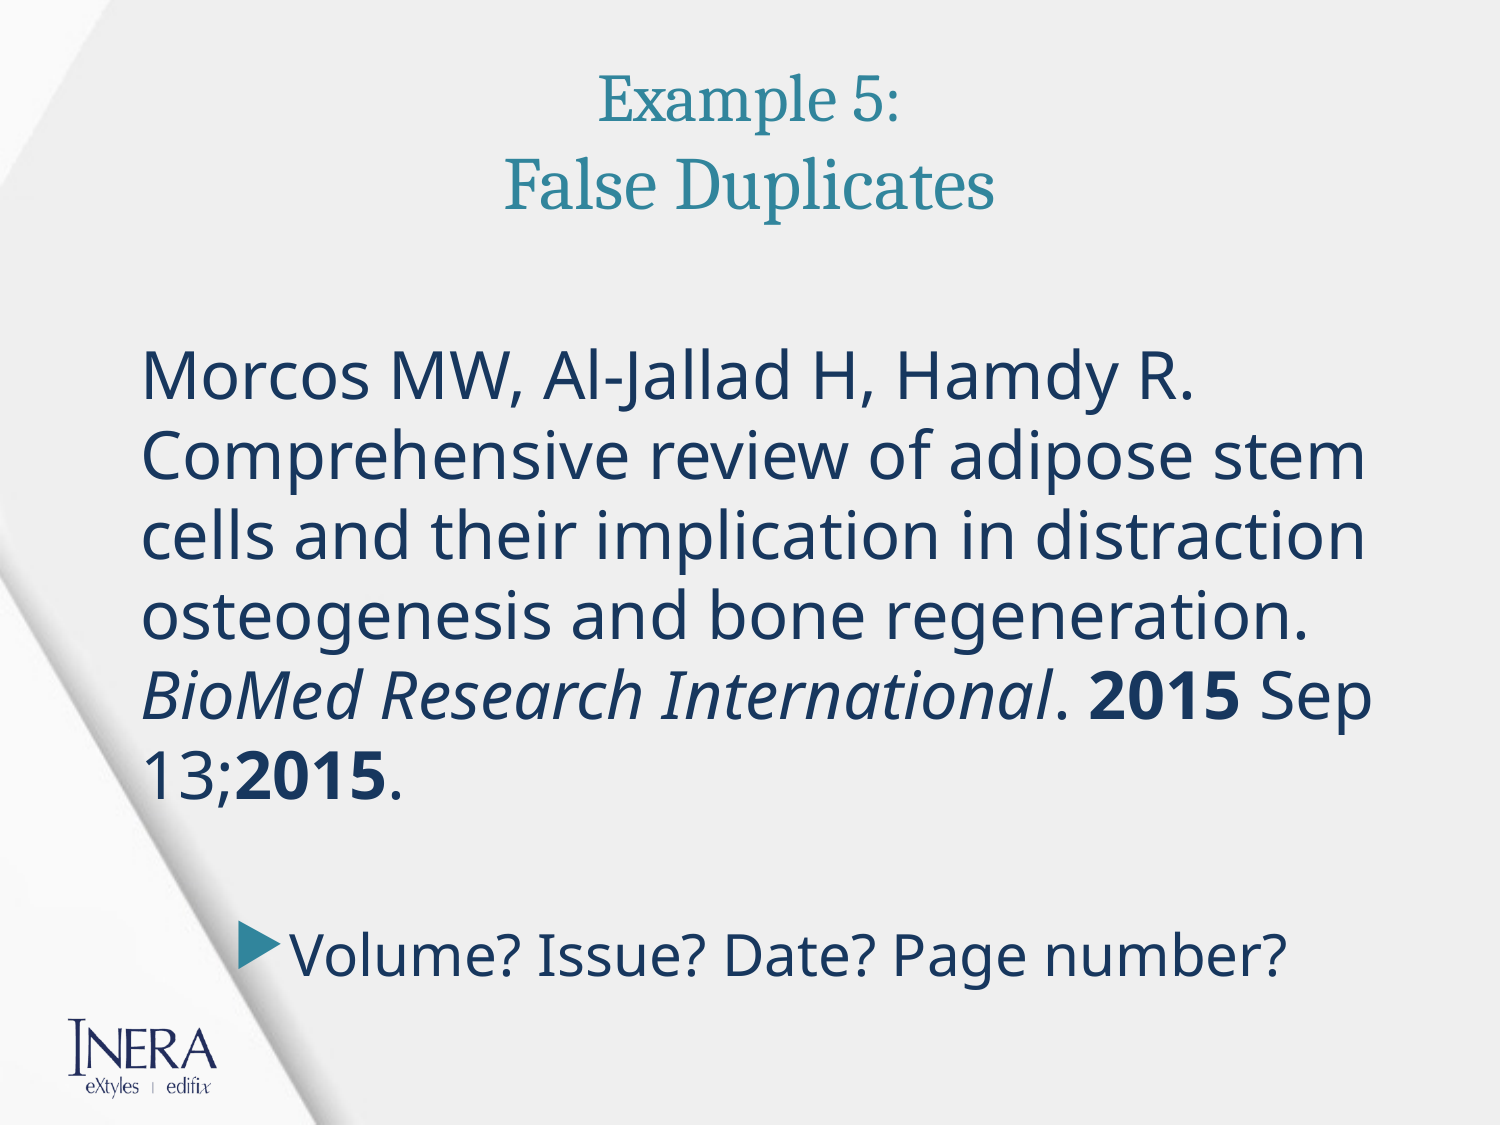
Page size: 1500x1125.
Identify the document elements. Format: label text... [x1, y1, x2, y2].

title Example 5: False Duplicates [75, 45, 1425, 233]
picture [0, 0, 1500, 1125]
list Morcos MW, Al-Jallad H, Hamdy R. Comprehensive review of adipose stem cells and their implication in distraction osteogenesis and bone regeneration. BioMed Research International. 2015 Sep 13;2015. Volume? Issue? Date? Page number? [125, 324, 1400, 1005]
